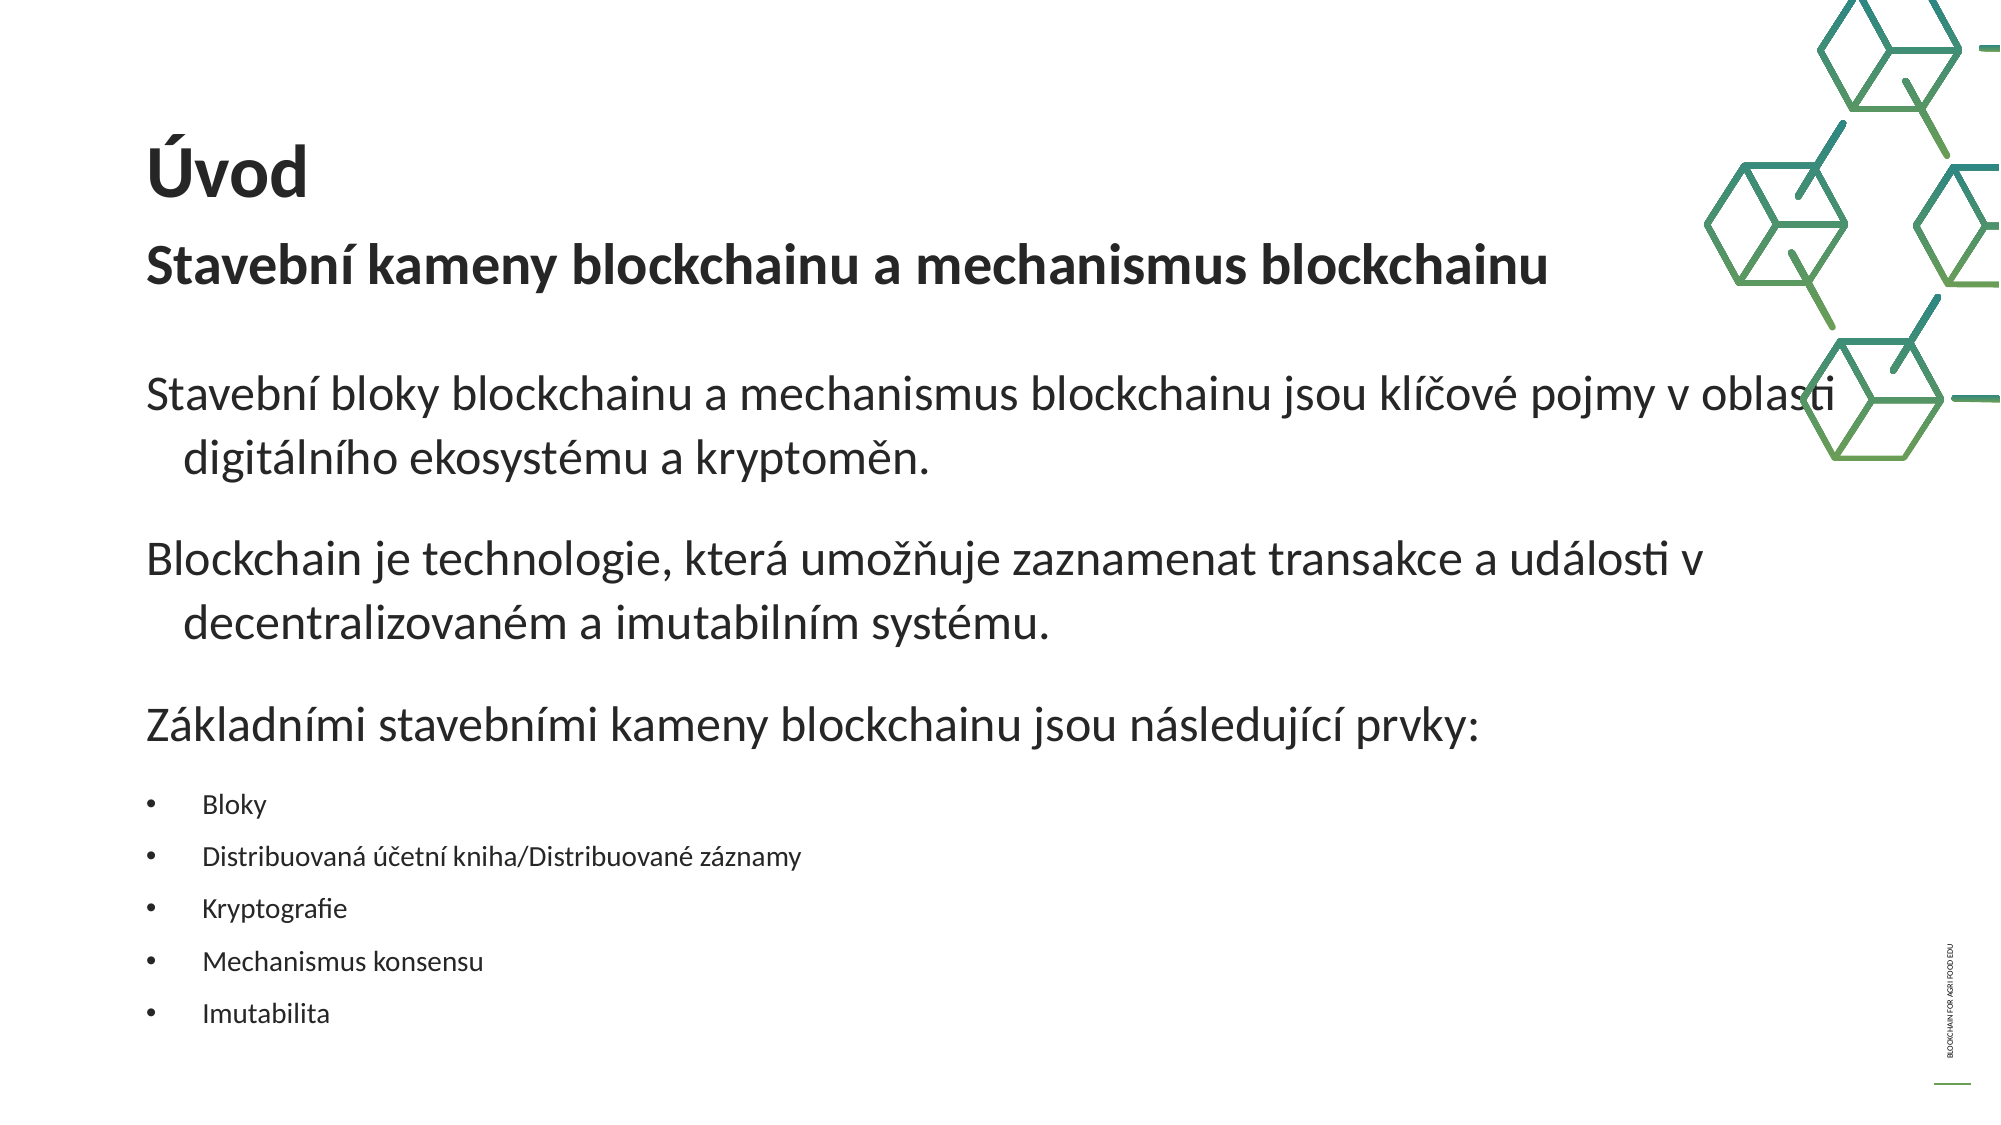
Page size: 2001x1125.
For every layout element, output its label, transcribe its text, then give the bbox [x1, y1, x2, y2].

list Stavební bloky blockchainu a mechanismus blockchainu jsou klíčové pojmy v oblasti digitálního ekosystému a kryptoměn. Blockchain je technologie, která umožňuje zaznamenat transakce a události v decentralizovaném a imutabilním systému. Základními stavebními kameny blockchainu jsou následující prvky: Bloky Distribuovaná účetní kniha/Distribuované záznamy Kryptografie Mechanismus konsensu Imutabilita [130, 348, 1869, 980]
list Úvod Stavební kameny blockchainu a mechanismus blockchainu [130, 124, 1698, 337]
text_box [1703, 0, 2000, 462]
